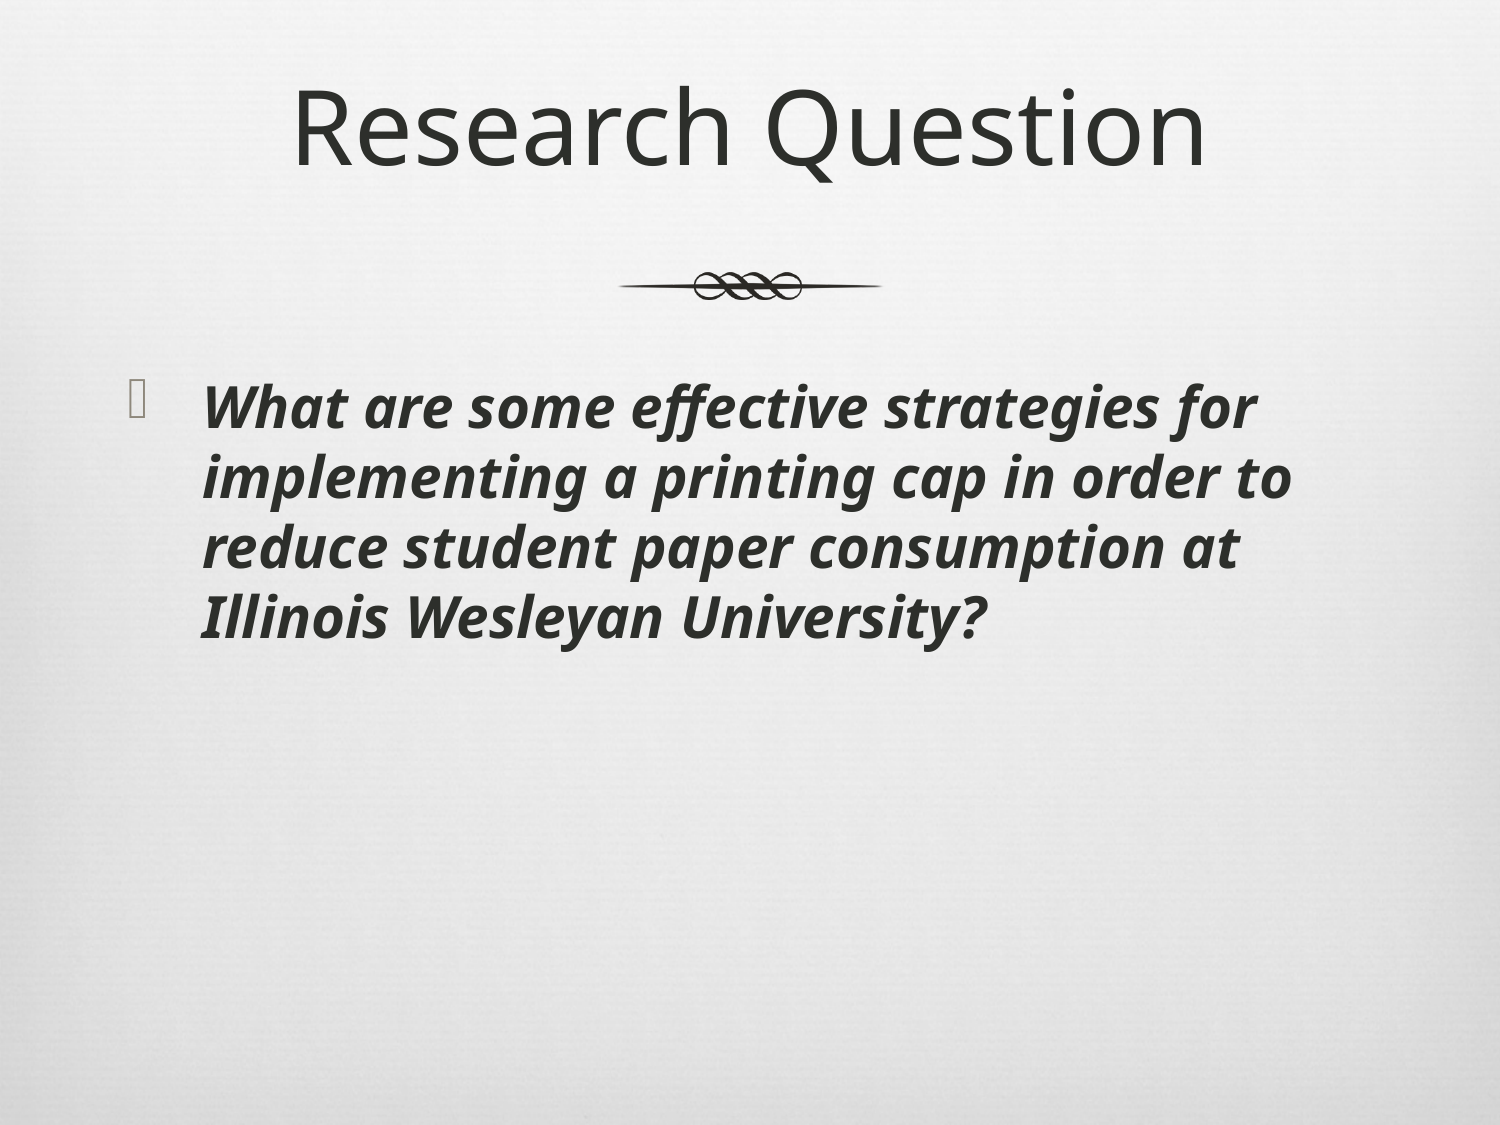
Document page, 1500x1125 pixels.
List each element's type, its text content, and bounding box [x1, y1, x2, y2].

title Research Question [112, 11, 1388, 236]
picture [615, 272, 885, 300]
list What are some effective strategies for implementing a printing cap in order to reduce student paper consumption at Illinois Wesleyan University? [112, 362, 1388, 963]
